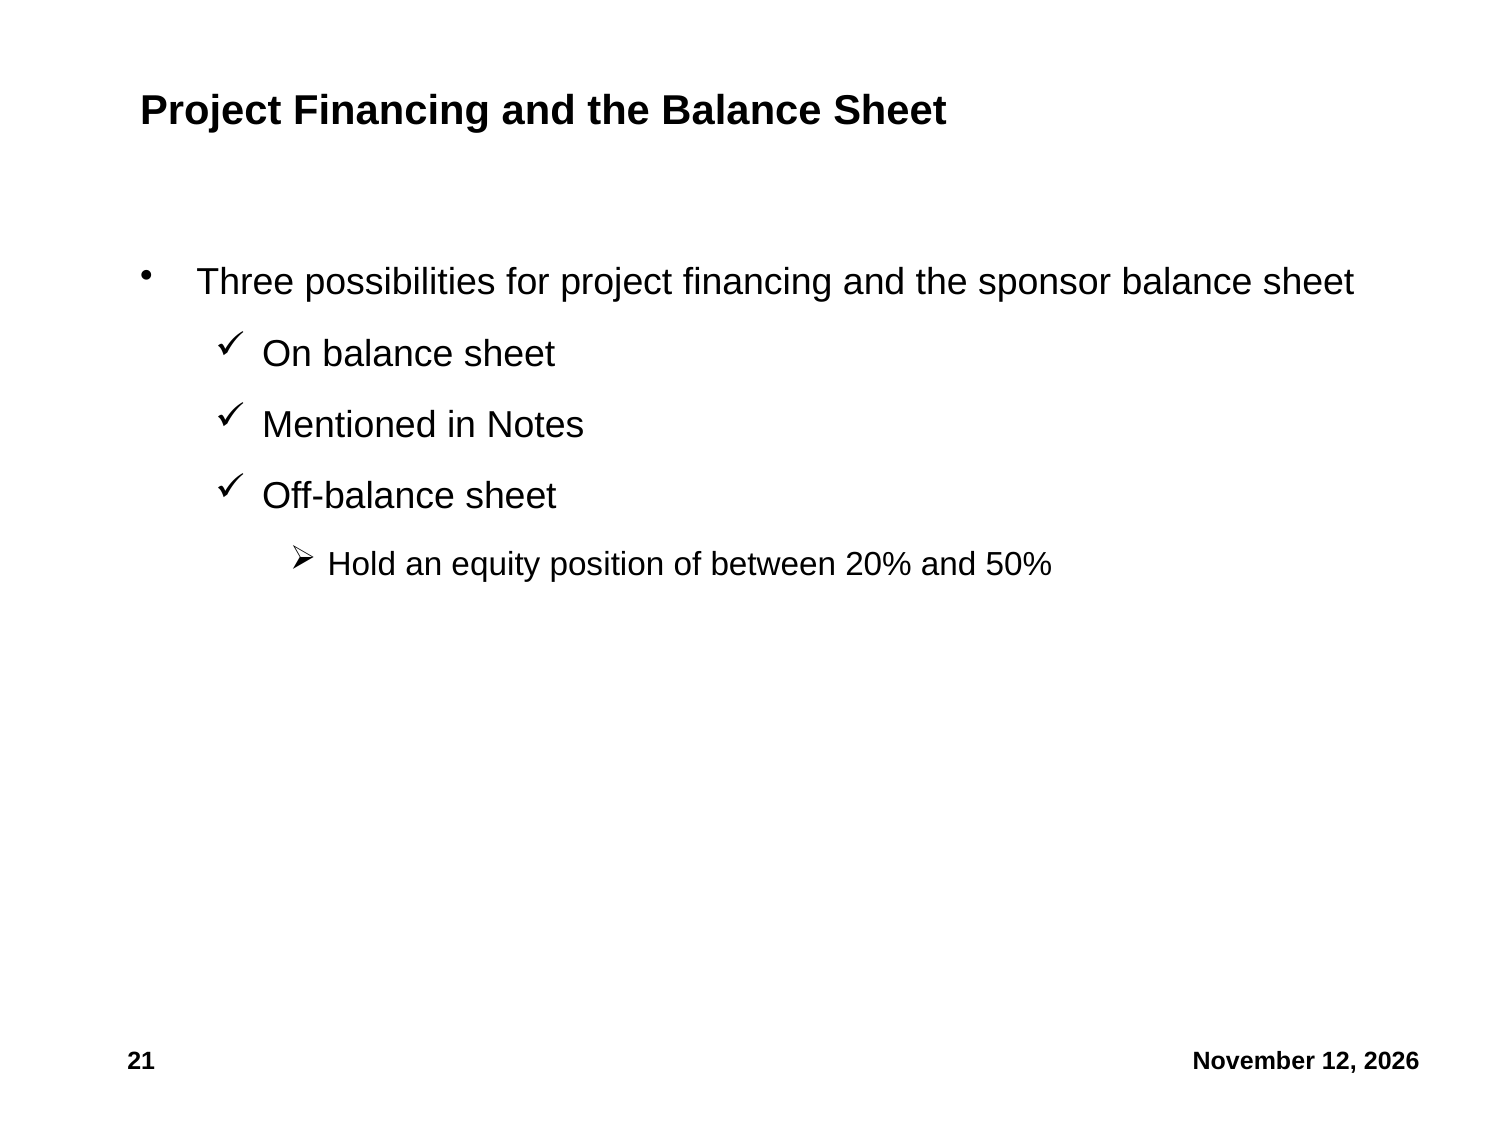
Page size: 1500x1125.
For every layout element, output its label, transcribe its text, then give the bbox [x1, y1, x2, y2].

title Project Financing and the Balance Sheet [124, 74, 1376, 226]
list Three possibilities for project financing and the sponsor balance sheet On balance sheet Mentioned in Notes Off-balance sheet Hold an equity position of between 20% and 50% [124, 249, 1413, 1001]
